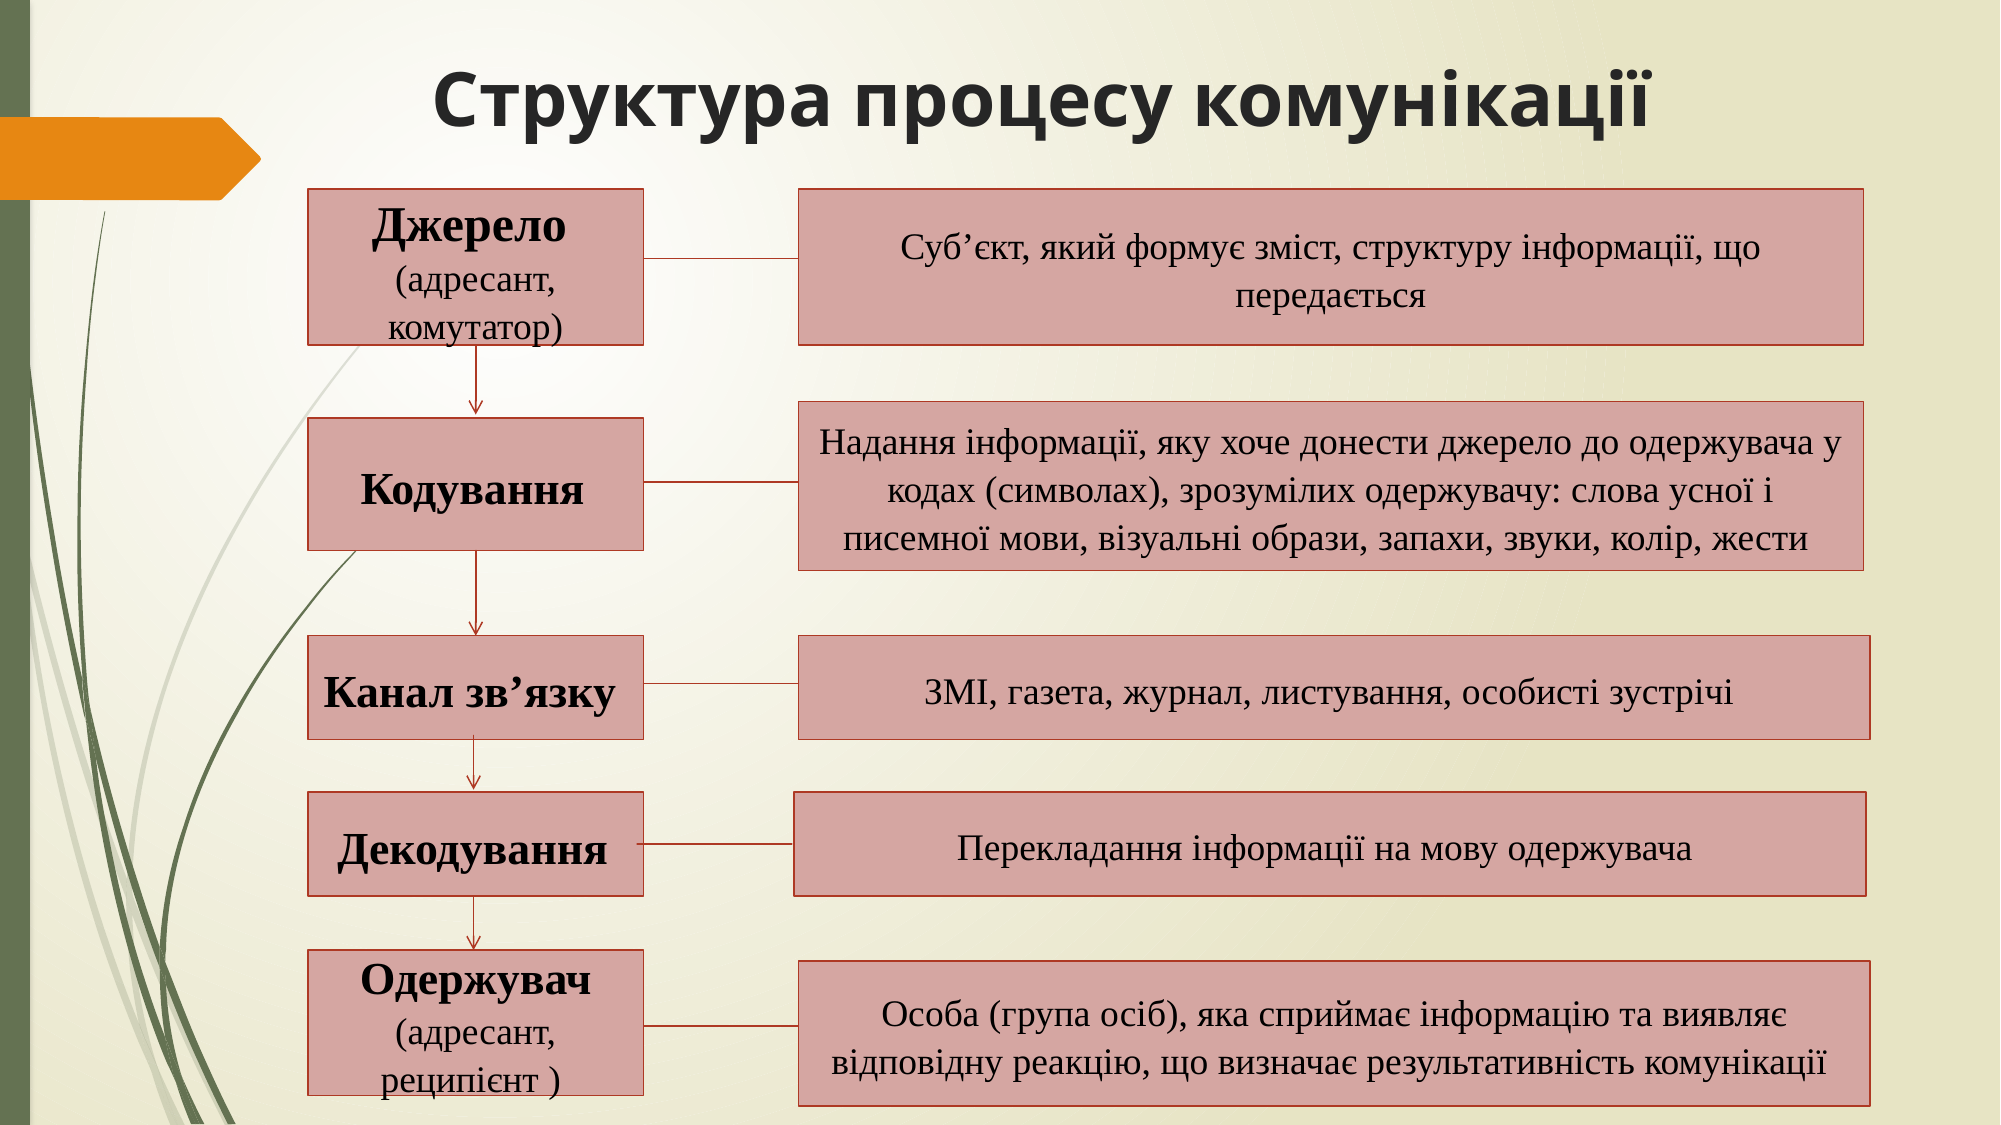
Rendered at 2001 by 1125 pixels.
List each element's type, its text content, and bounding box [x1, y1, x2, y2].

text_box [307, 188, 1871, 1107]
title Структура процесу комунікації [320, 43, 1783, 188]
